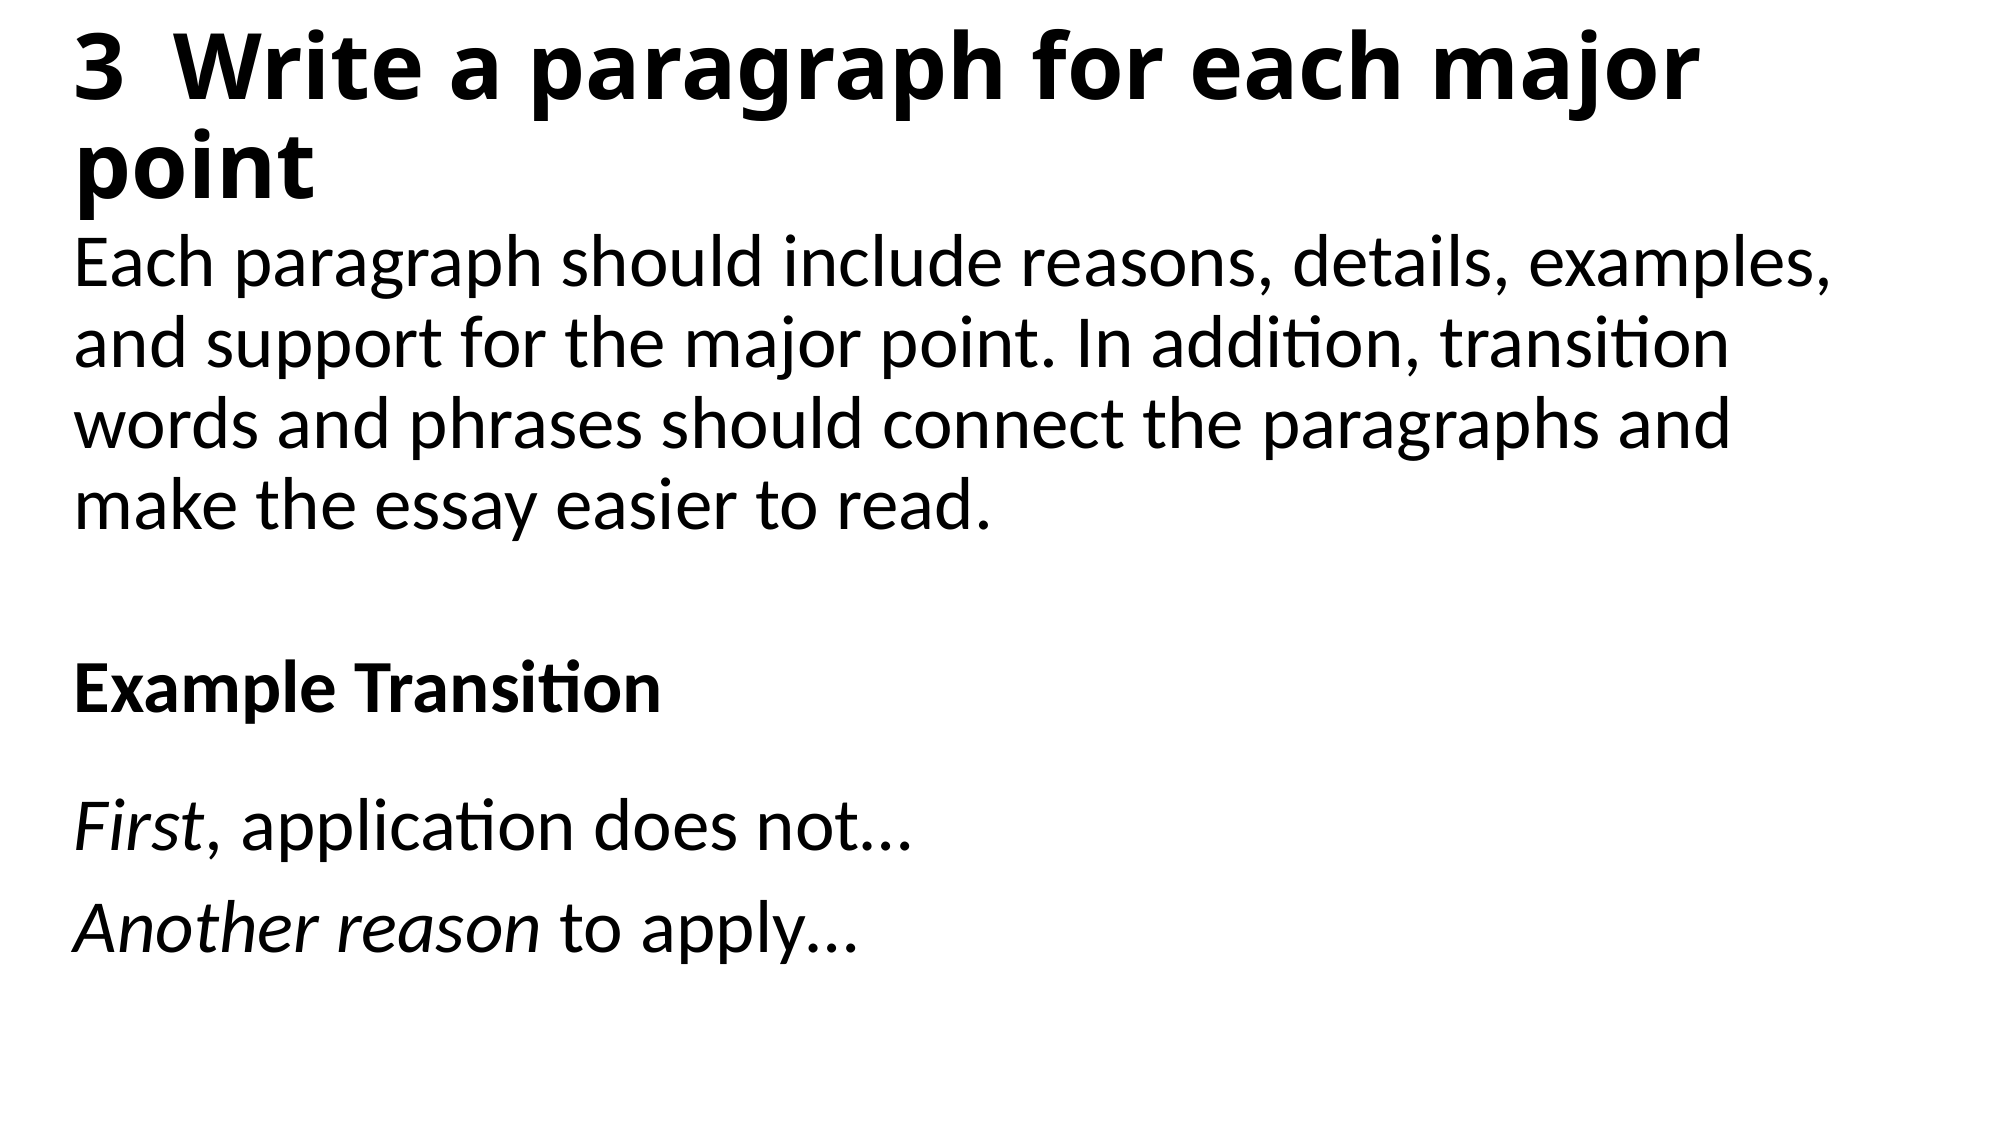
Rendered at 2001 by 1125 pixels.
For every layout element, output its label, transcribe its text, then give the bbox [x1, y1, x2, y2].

title 3 Write a paragraph for each major point [58, 59, 1863, 180]
list Each paragraph should include reasons, details, examples, and support for the major point. In addition, transition words and phrases should connect the paragraphs and make the essay easier to read. Example Transition First, application does not… Another reason to apply… [58, 214, 1863, 1095]
